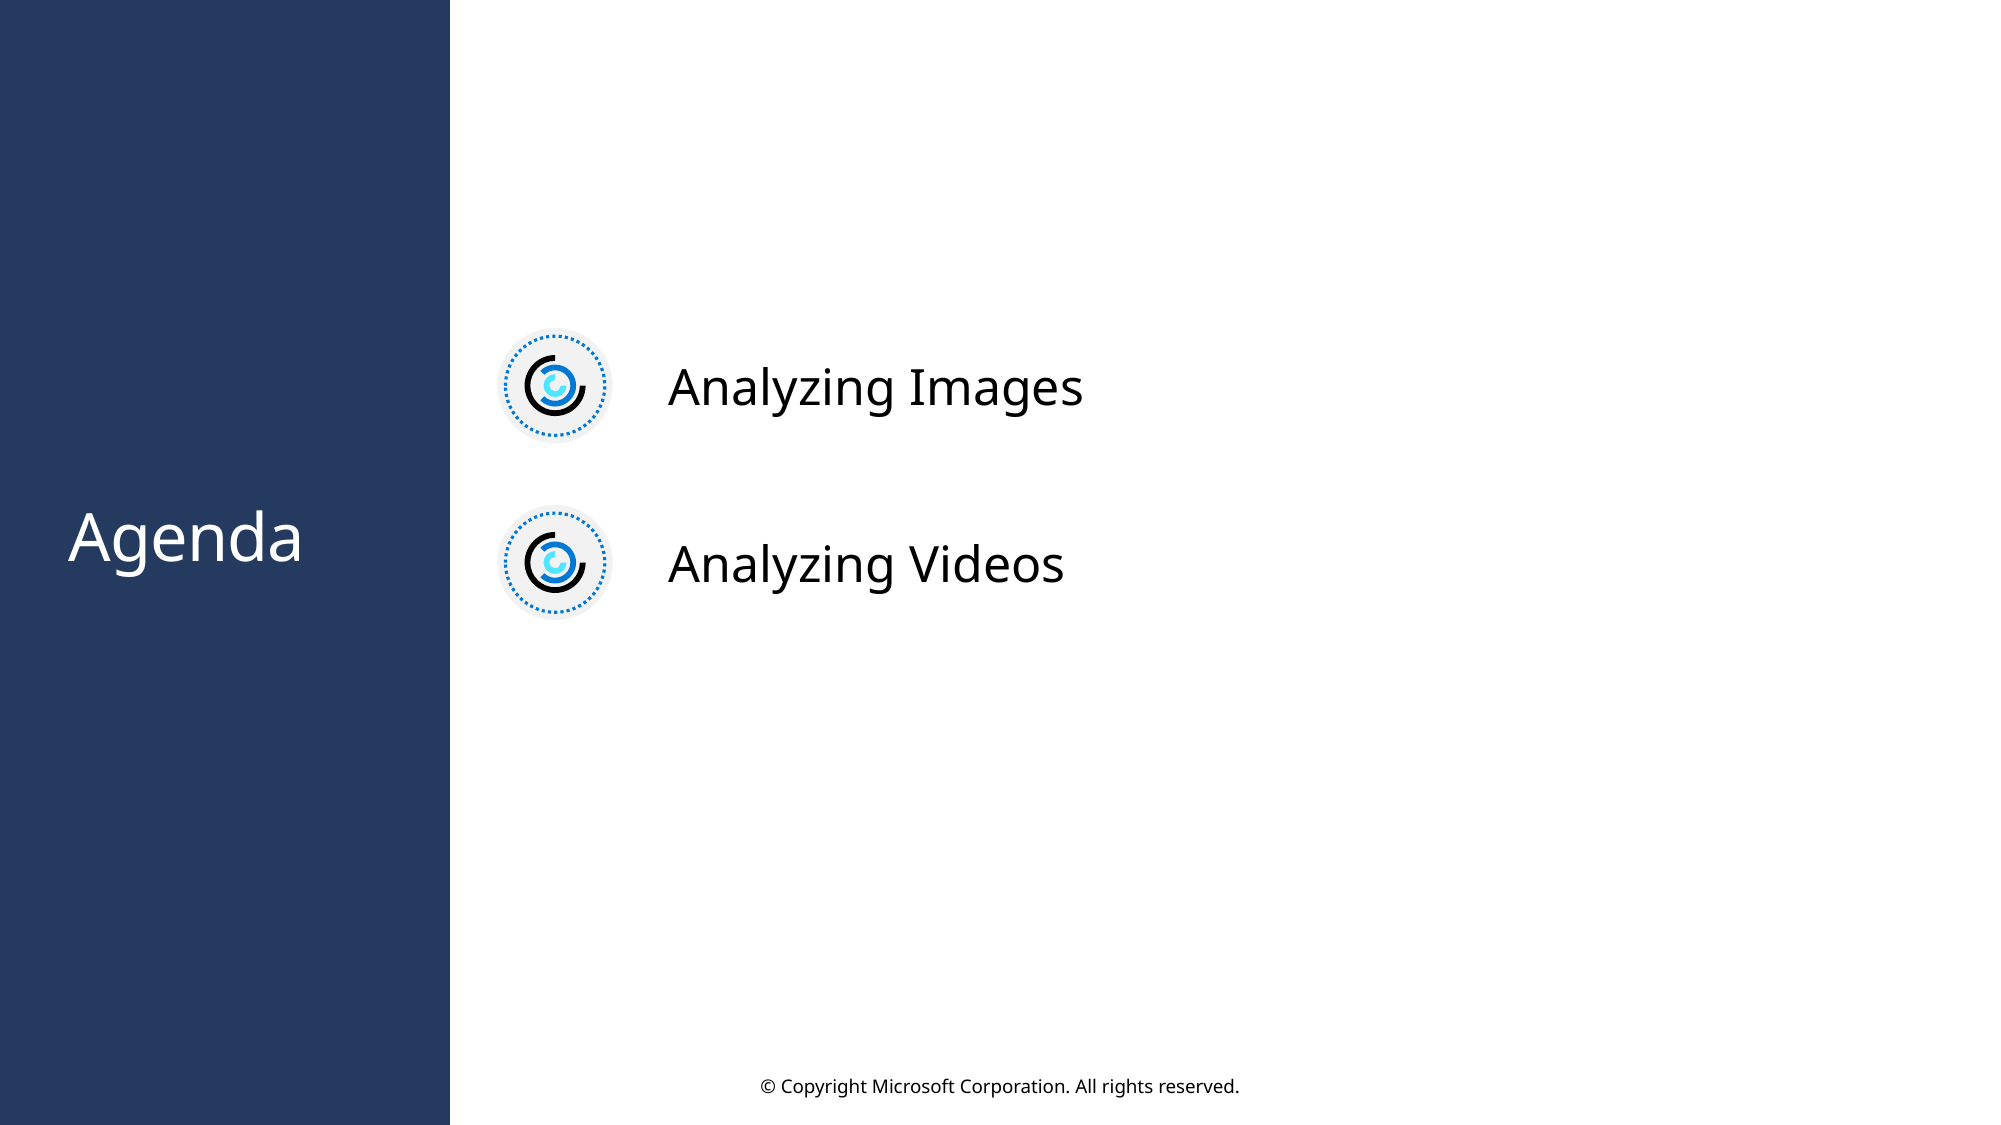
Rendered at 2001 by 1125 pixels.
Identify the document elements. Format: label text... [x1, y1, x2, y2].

title Agenda [68, 469, 391, 619]
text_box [497, 327, 613, 444]
list Analyzing Images [669, 313, 1932, 458]
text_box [497, 504, 613, 621]
list Analyzing Videos [669, 462, 1932, 663]
